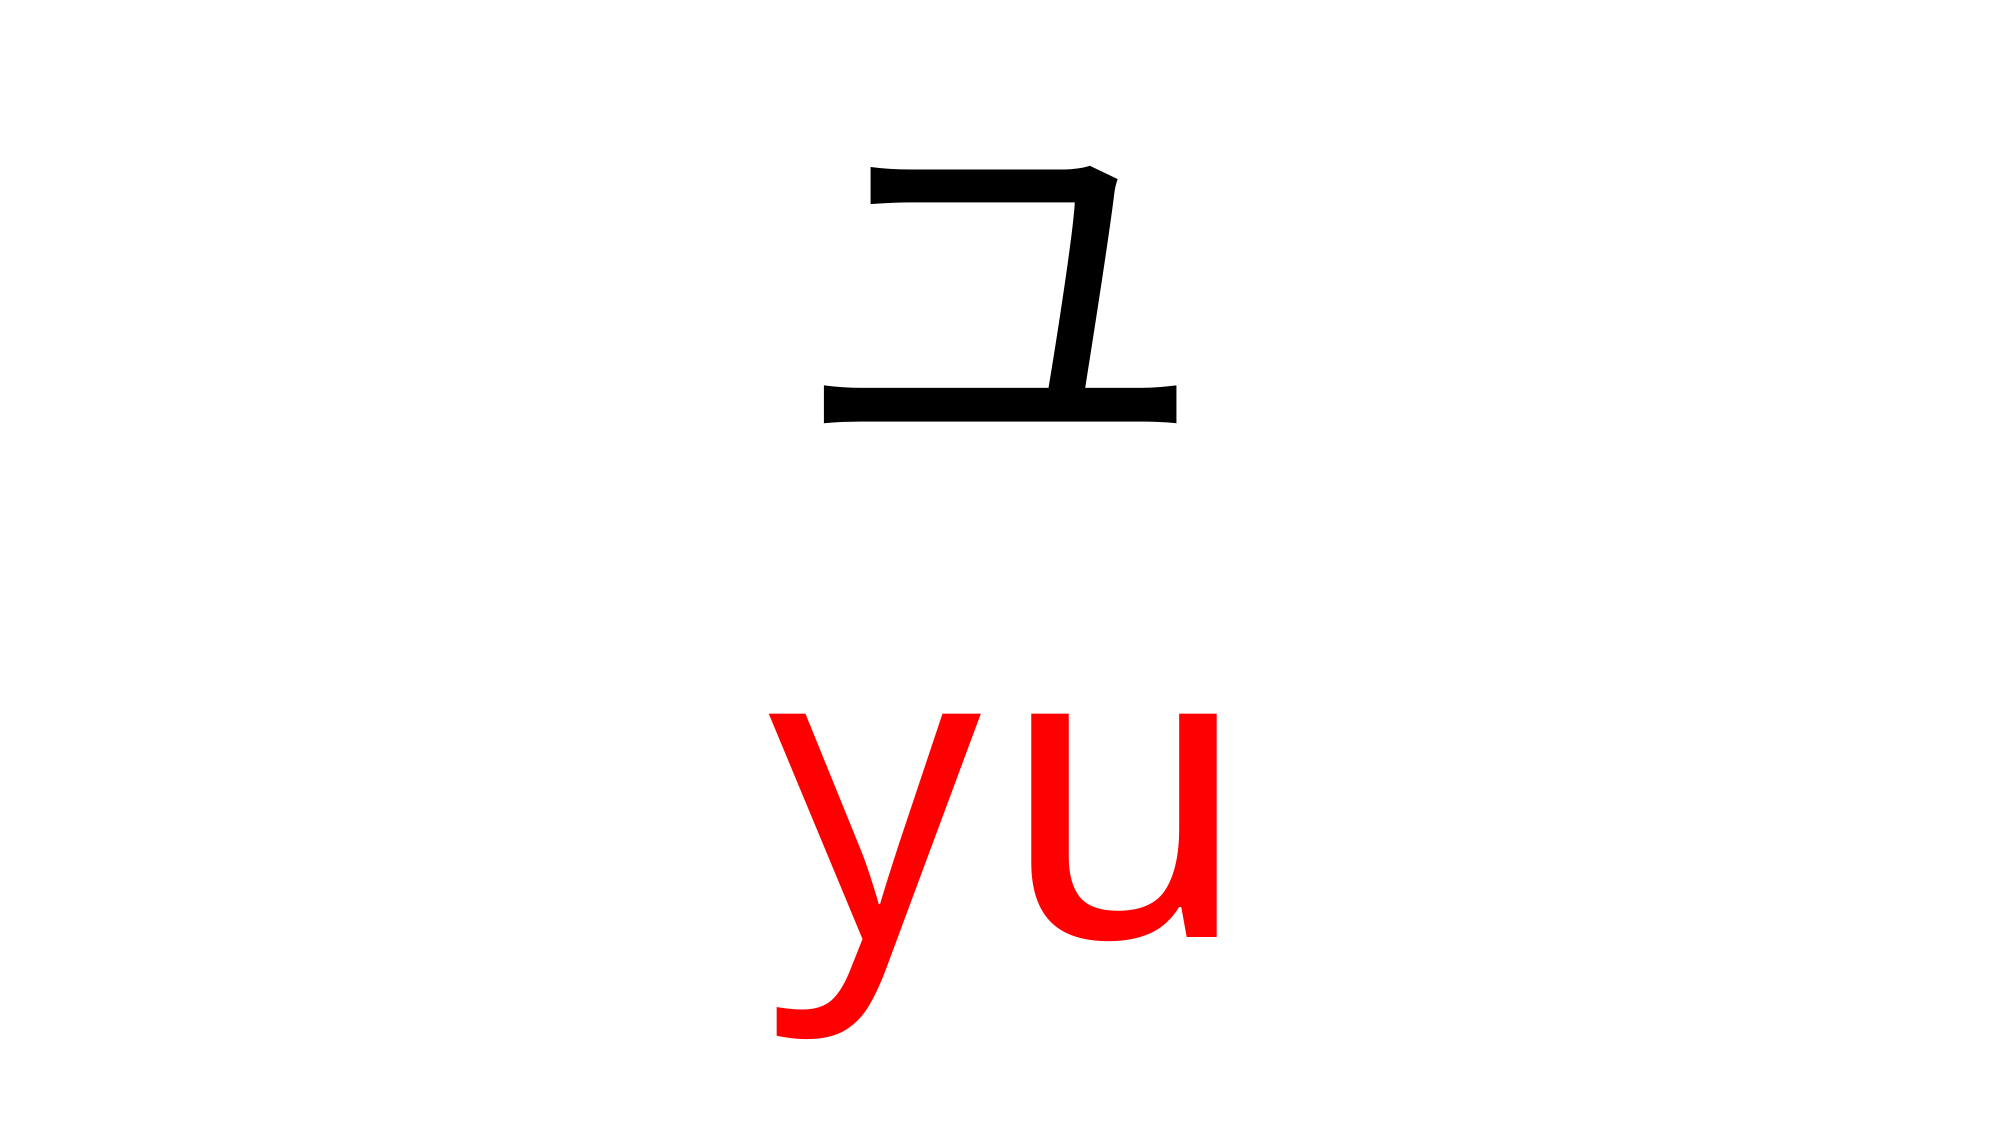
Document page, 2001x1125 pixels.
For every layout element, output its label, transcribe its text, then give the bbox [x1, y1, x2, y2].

title ユ [249, 71, 1750, 545]
text_box yu [249, 562, 1750, 1036]
